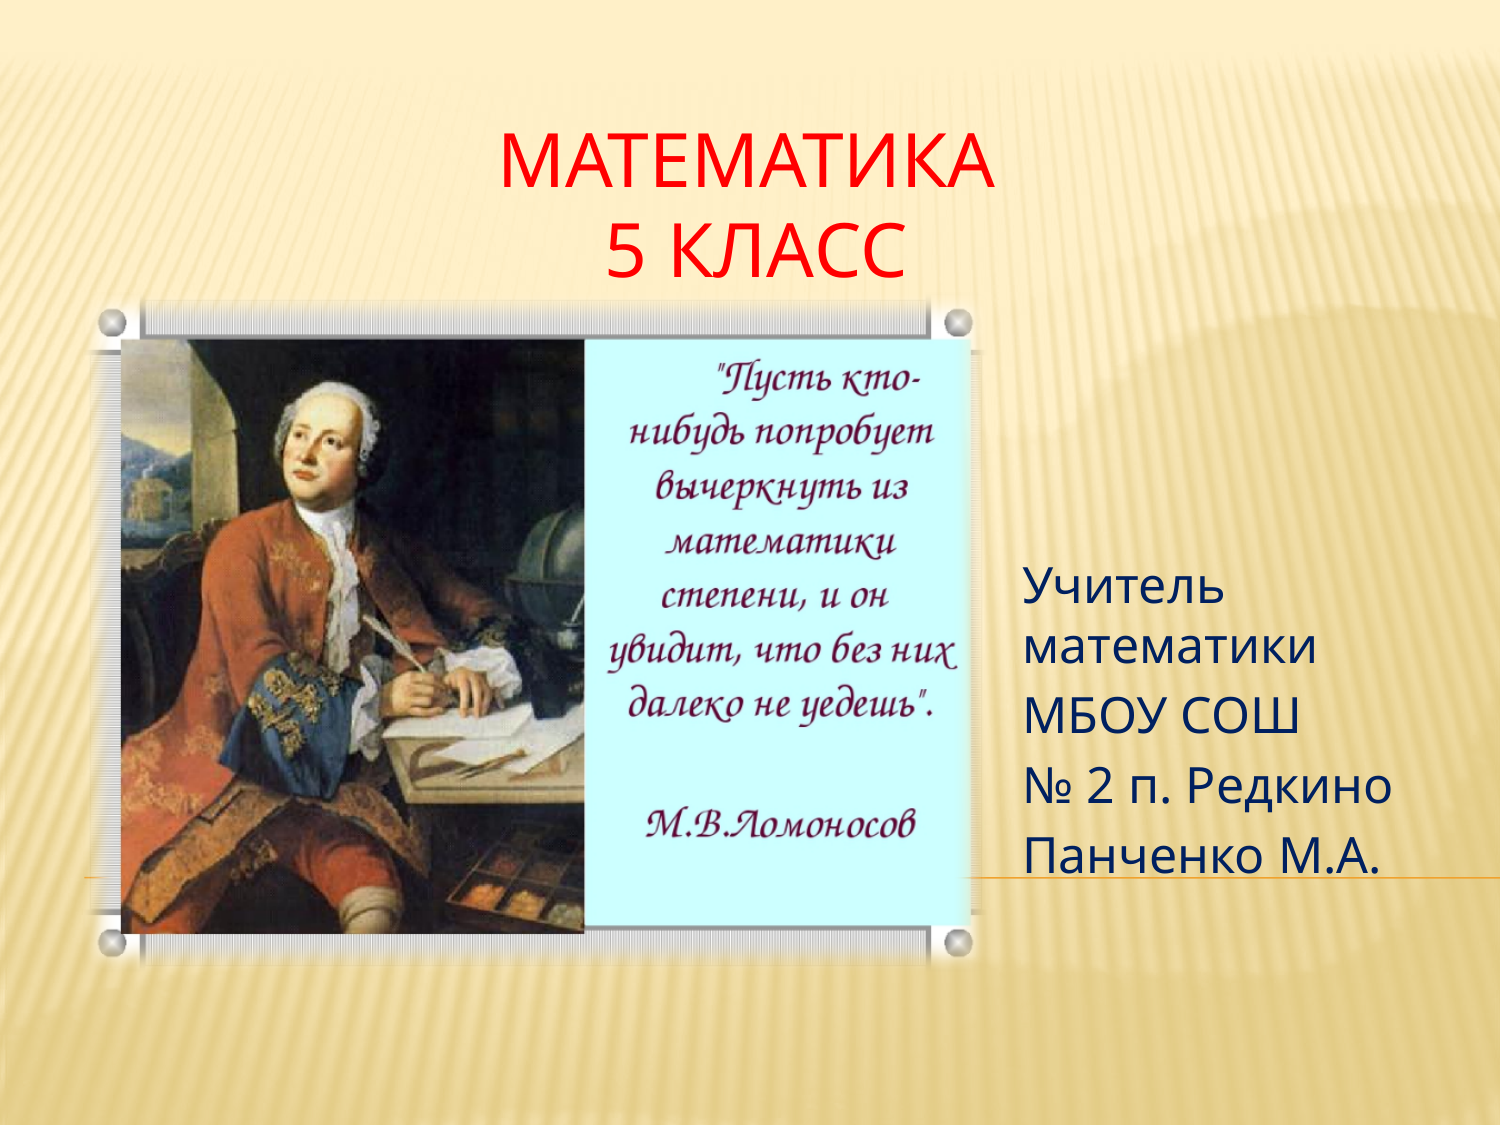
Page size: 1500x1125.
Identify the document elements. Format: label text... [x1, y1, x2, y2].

picture [81, 292, 989, 973]
subtitle Учитель математики МБОУ СОШ № 2 п. Редкино Панченко М.А. [1007, 363, 1418, 891]
title Математика 5 класс [62, 105, 1450, 446]
